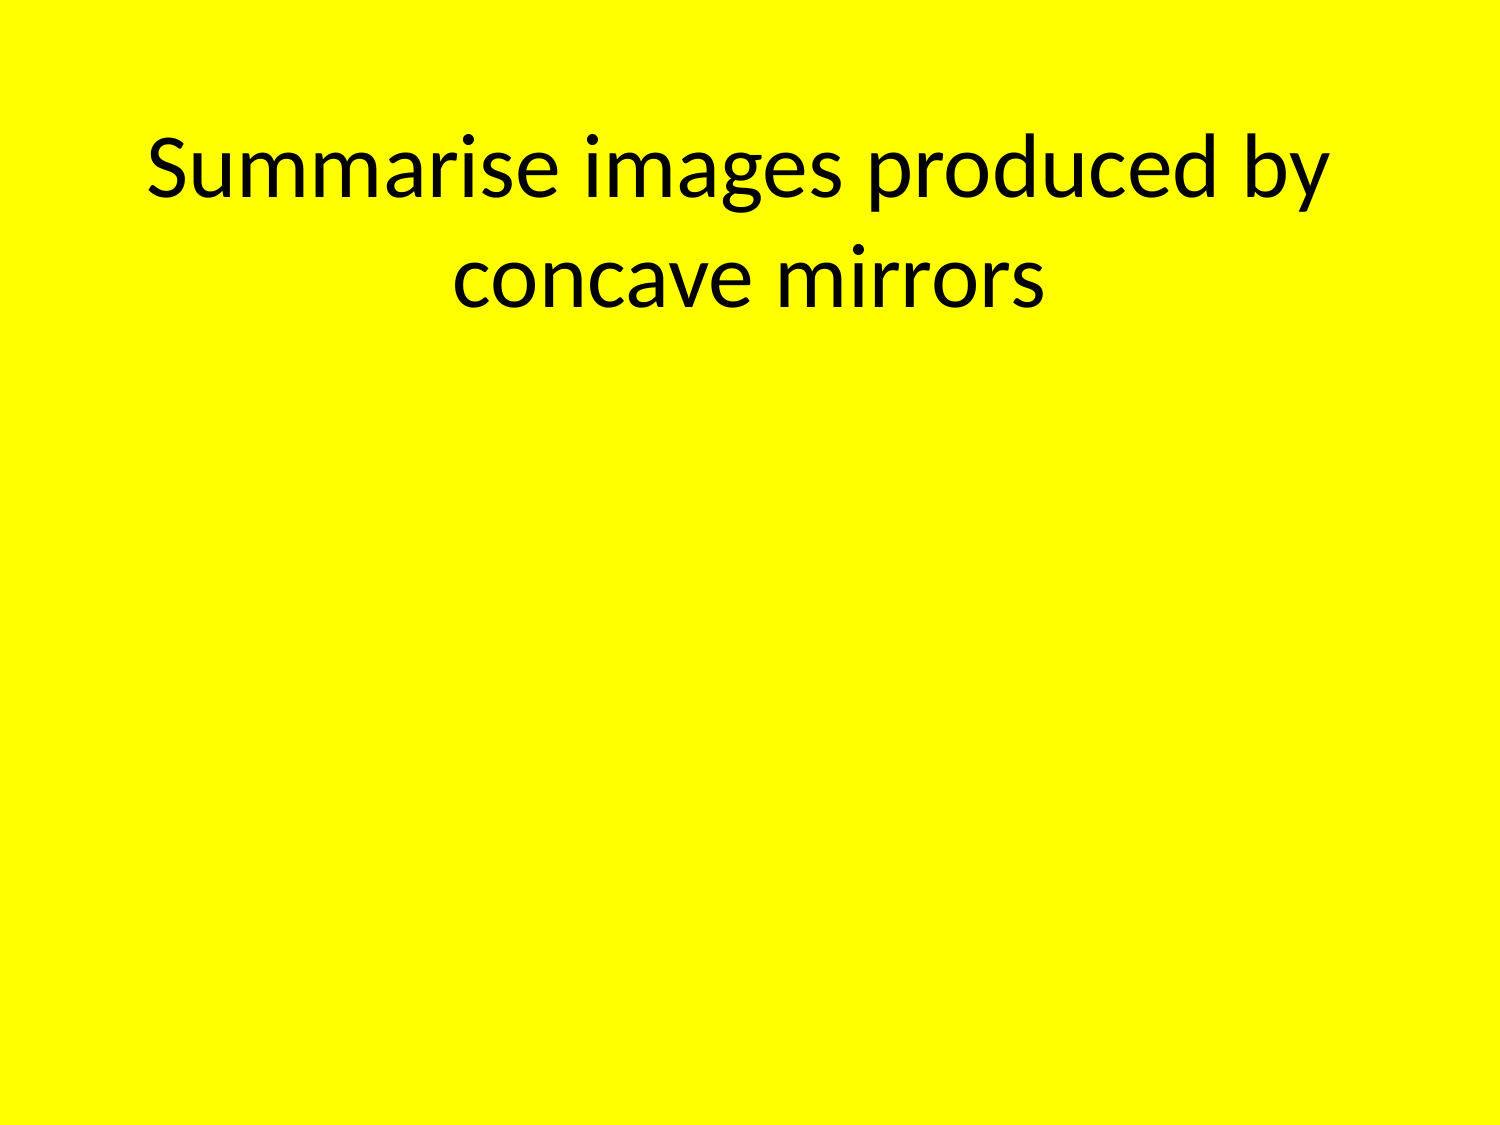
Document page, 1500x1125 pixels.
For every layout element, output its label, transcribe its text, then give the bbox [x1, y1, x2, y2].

title Summarise images produced by concave mirrors [75, 45, 1425, 387]
